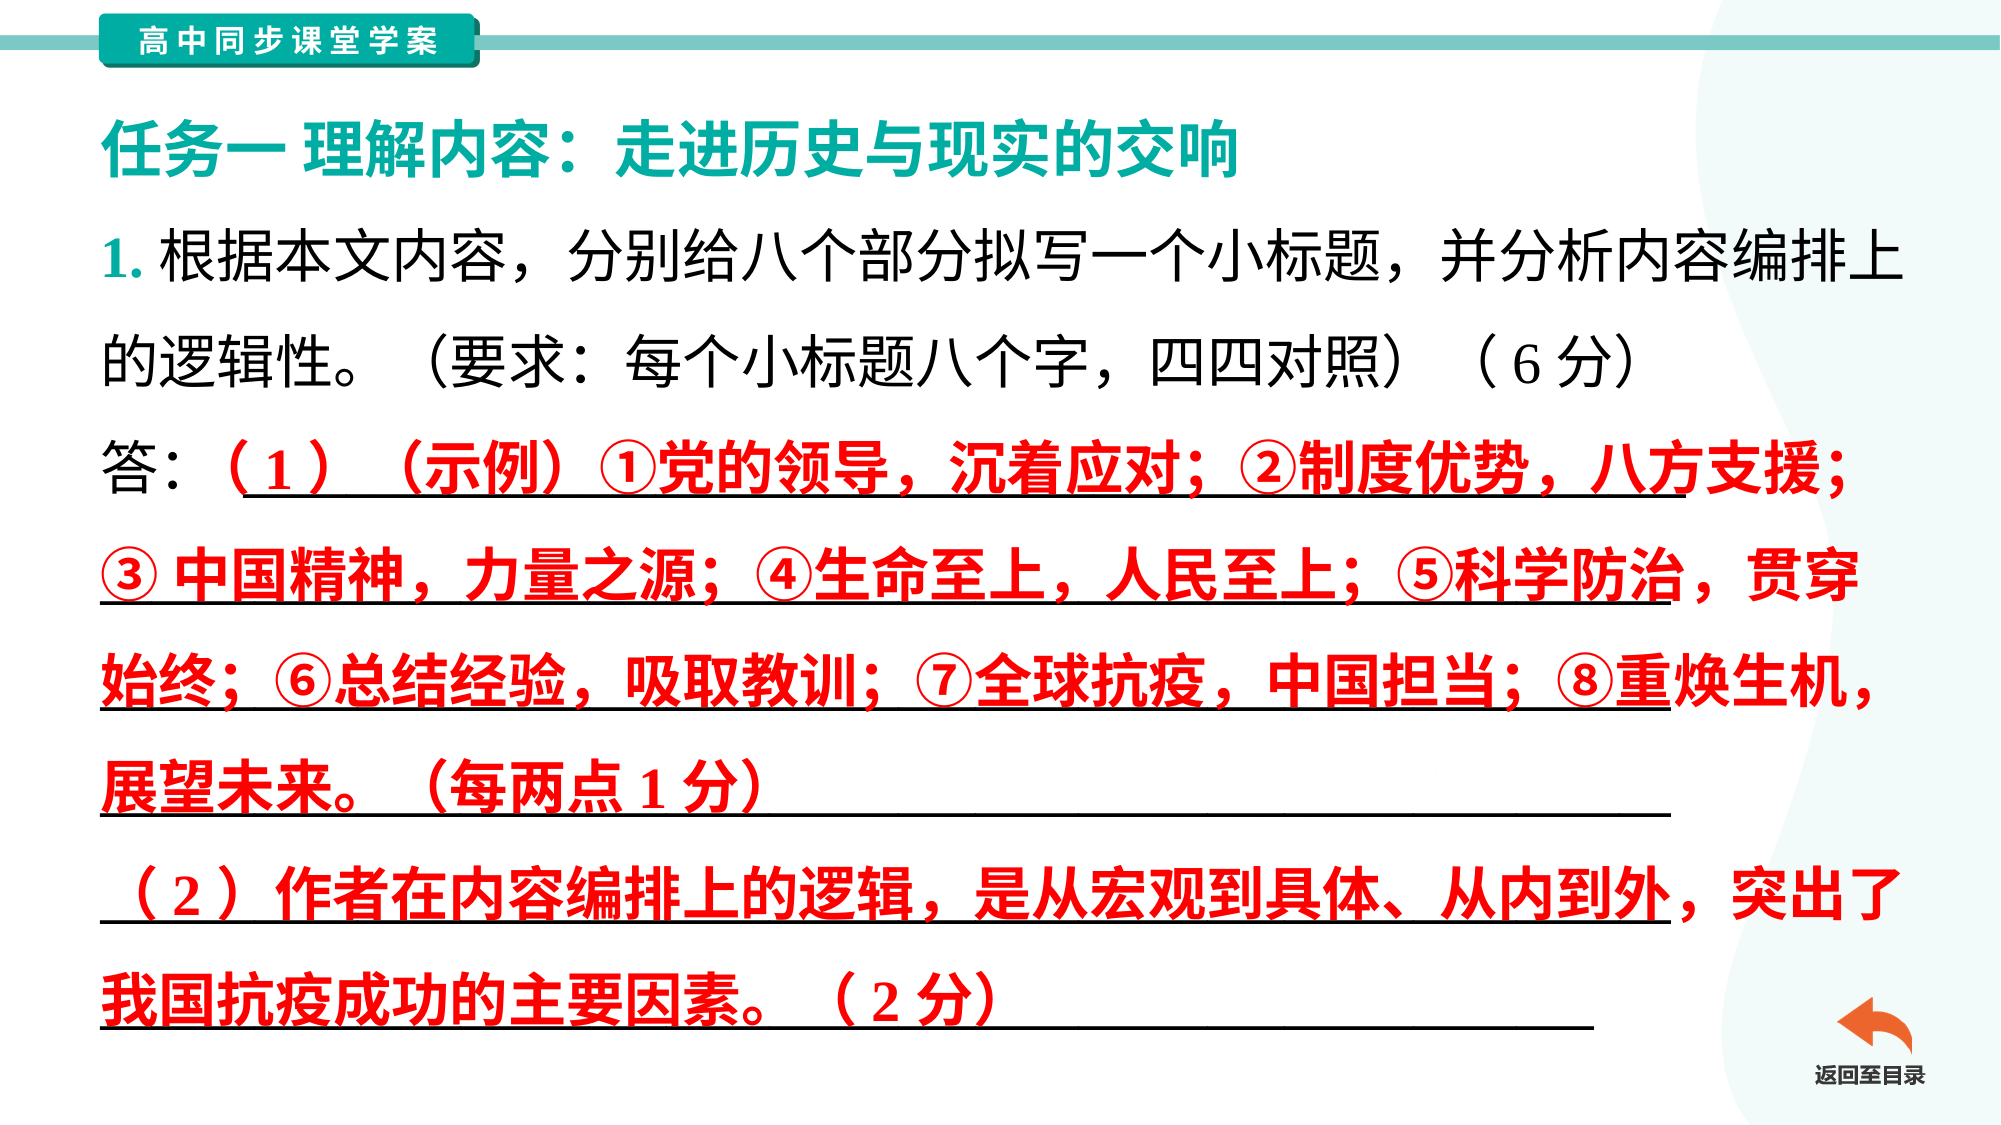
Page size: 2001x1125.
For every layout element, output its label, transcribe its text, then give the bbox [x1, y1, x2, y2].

text_box （1）（示例）①党的领导，沉着应对；②制度优势，八方支援； ③中国精神，力量之源；④生命至上，人民至上；⑤科学防治，贯穿 始终；⑥总结经验，吸取教训；⑦全球抗疫，中国担当；⑧重焕生机， 展望未来。（每两点1分） （2）作者在内容编排上的逻辑，是从宏观到具体、从内到外，突出了 我国抗疫成功的主要因素。（2分） [100, 395, 1899, 1033]
picture [0, 0, 2000, 1125]
text_box 1.根据本文内容，分别给八个部分拟写一个小标题，并分析内容编排上 的逻辑性。（要求：每个小标题八个字，四四对照）（6分） 答： ________________________________________________________ _____________________________________________________________ _____________________________________________________________ _____________________________________________________________ _____________________________________________________________ __________________________________________________________ [100, 183, 1899, 395]
text_box 任务一 理解内容：走进历史与现实的交响 [100, 76, 1899, 183]
